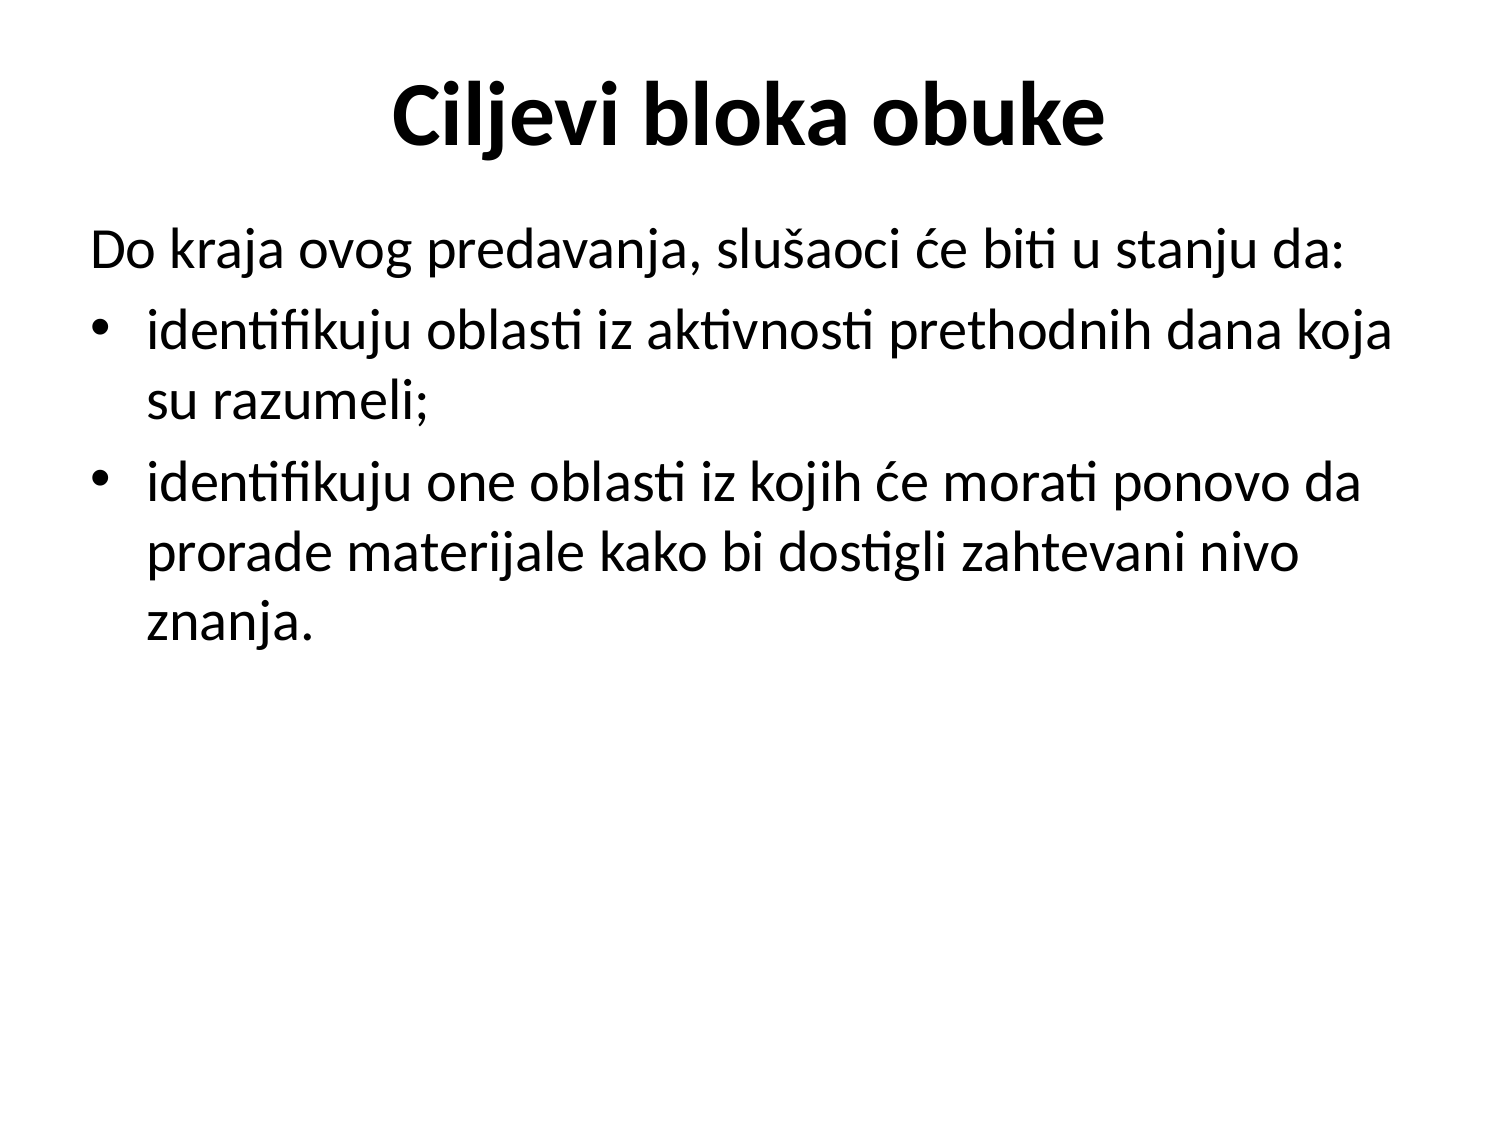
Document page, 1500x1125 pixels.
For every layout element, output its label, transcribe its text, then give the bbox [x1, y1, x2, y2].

title Ciljevi bloka obuke [75, 45, 1425, 172]
list Do kraja ovog predavanja, slušaoci će biti u stanju da: identifikuju oblasti iz aktivnosti prethodnih dana koja su razumeli; identifikuju one oblasti iz kojih će morati ponovo da prorade materijale kako bi dostigli zahtevani nivo znanja. [75, 202, 1472, 1005]
